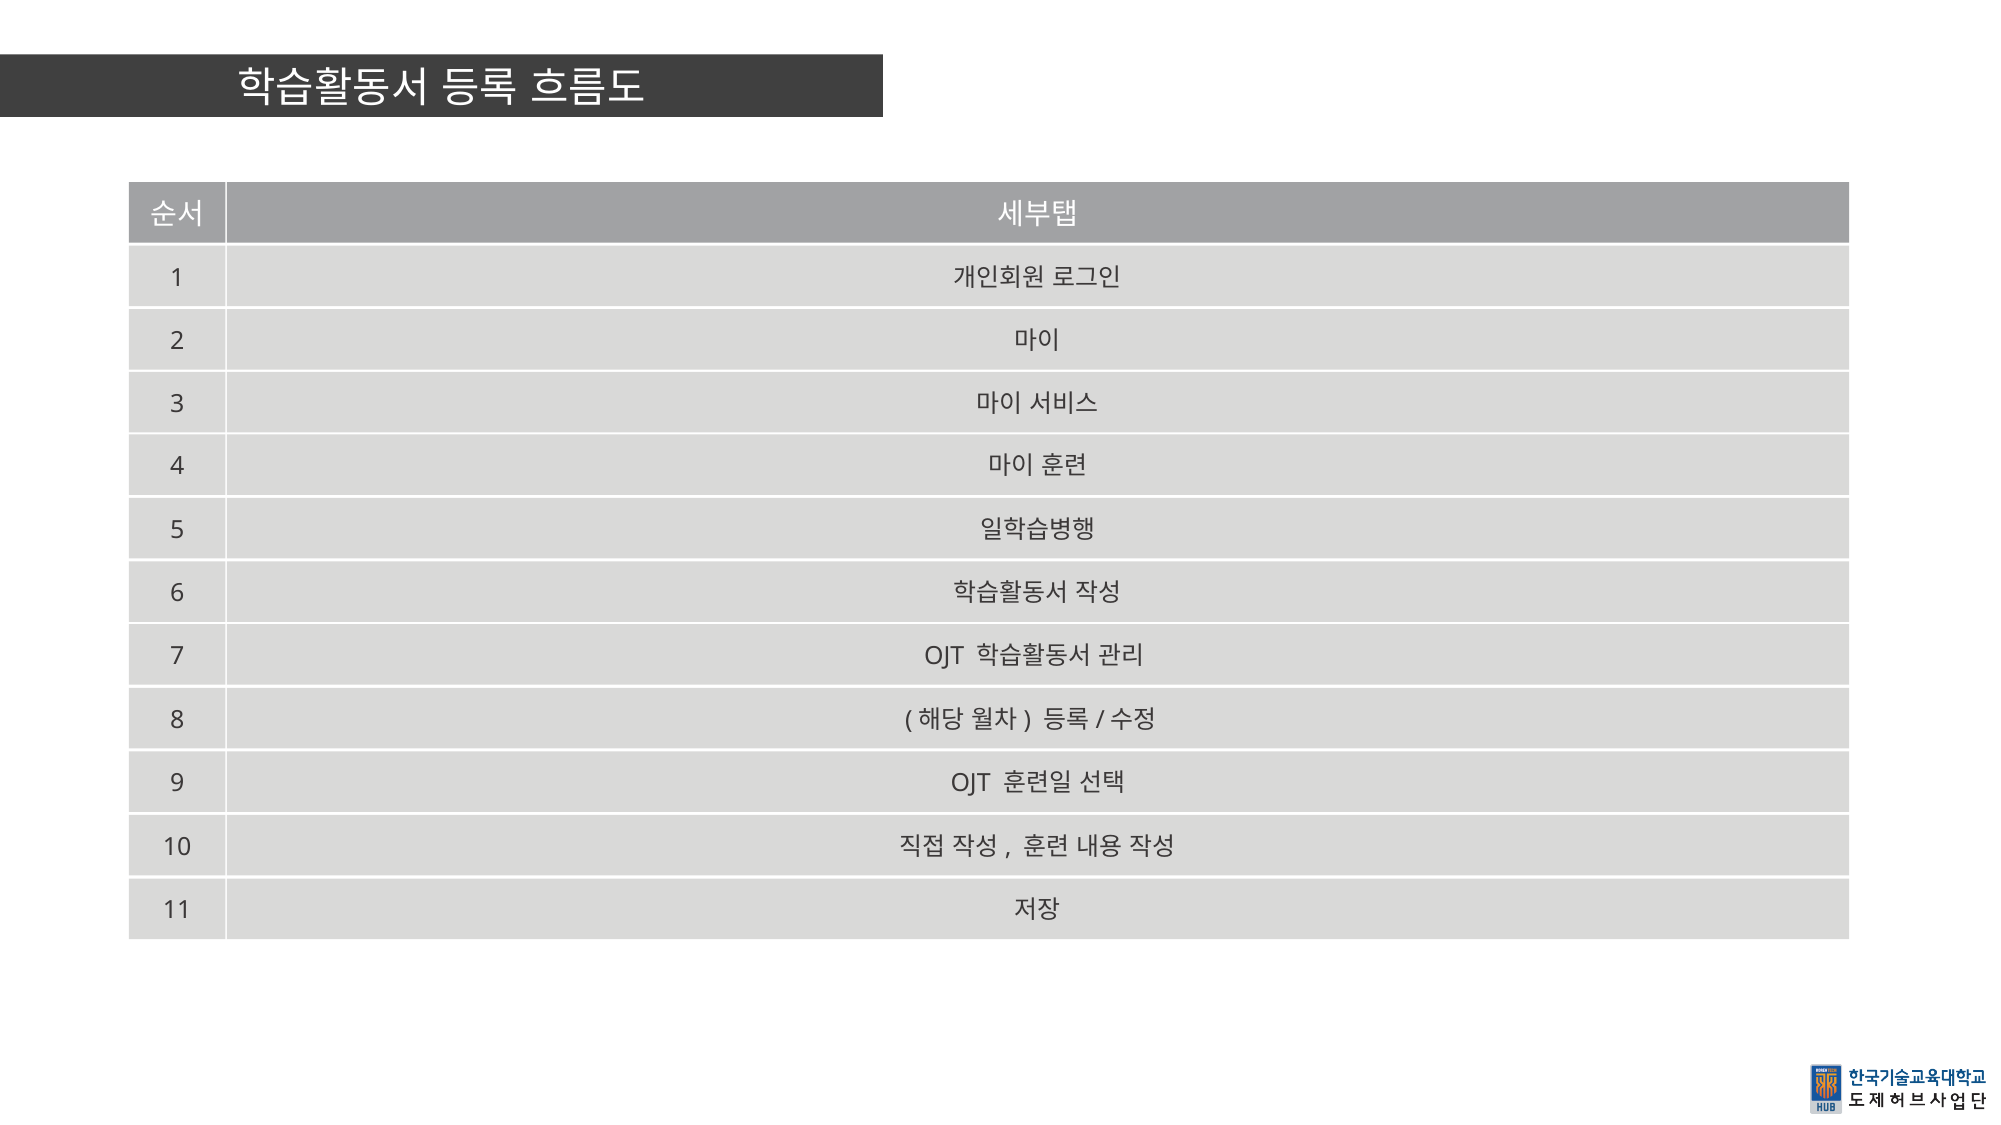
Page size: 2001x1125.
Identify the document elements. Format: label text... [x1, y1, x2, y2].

text_box 2 [128, 308, 226, 371]
text_box (해당 월차) 등록/수정 [226, 687, 1850, 749]
text_box 10 [128, 814, 226, 877]
text_box 4 [128, 433, 226, 496]
text_box 1 [128, 245, 226, 307]
text_box 순서 [128, 181, 226, 244]
text_box 3 [128, 371, 226, 433]
text_box 마이 서비스 [226, 371, 1850, 433]
text_box 개인회원 로그인 [226, 245, 1850, 307]
text_box 일학습병행 [226, 497, 1850, 559]
text_box OJT 훈련일 선택 [226, 750, 1850, 813]
text_box 마이 훈련 [226, 433, 1850, 496]
text_box OJT 학습활동서 관리 [226, 623, 1850, 686]
text_box 6 [128, 560, 226, 623]
text_box 11 [128, 878, 226, 940]
text_box 9 [128, 750, 226, 813]
text_box 학습활동서 작성 [226, 560, 1850, 623]
text_box 마이 [226, 308, 1850, 371]
text_box 학습활동서 등록 흐름도 [0, 53, 884, 118]
text_box 세부탭 [226, 181, 1850, 244]
text_box 8 [128, 687, 226, 749]
text_box 5 [128, 497, 226, 559]
text_box 저장 [226, 878, 1850, 940]
picture [1810, 1064, 1986, 1114]
text_box 직접 작성, 훈련 내용 작성 [226, 814, 1850, 877]
text_box 7 [128, 623, 226, 686]
